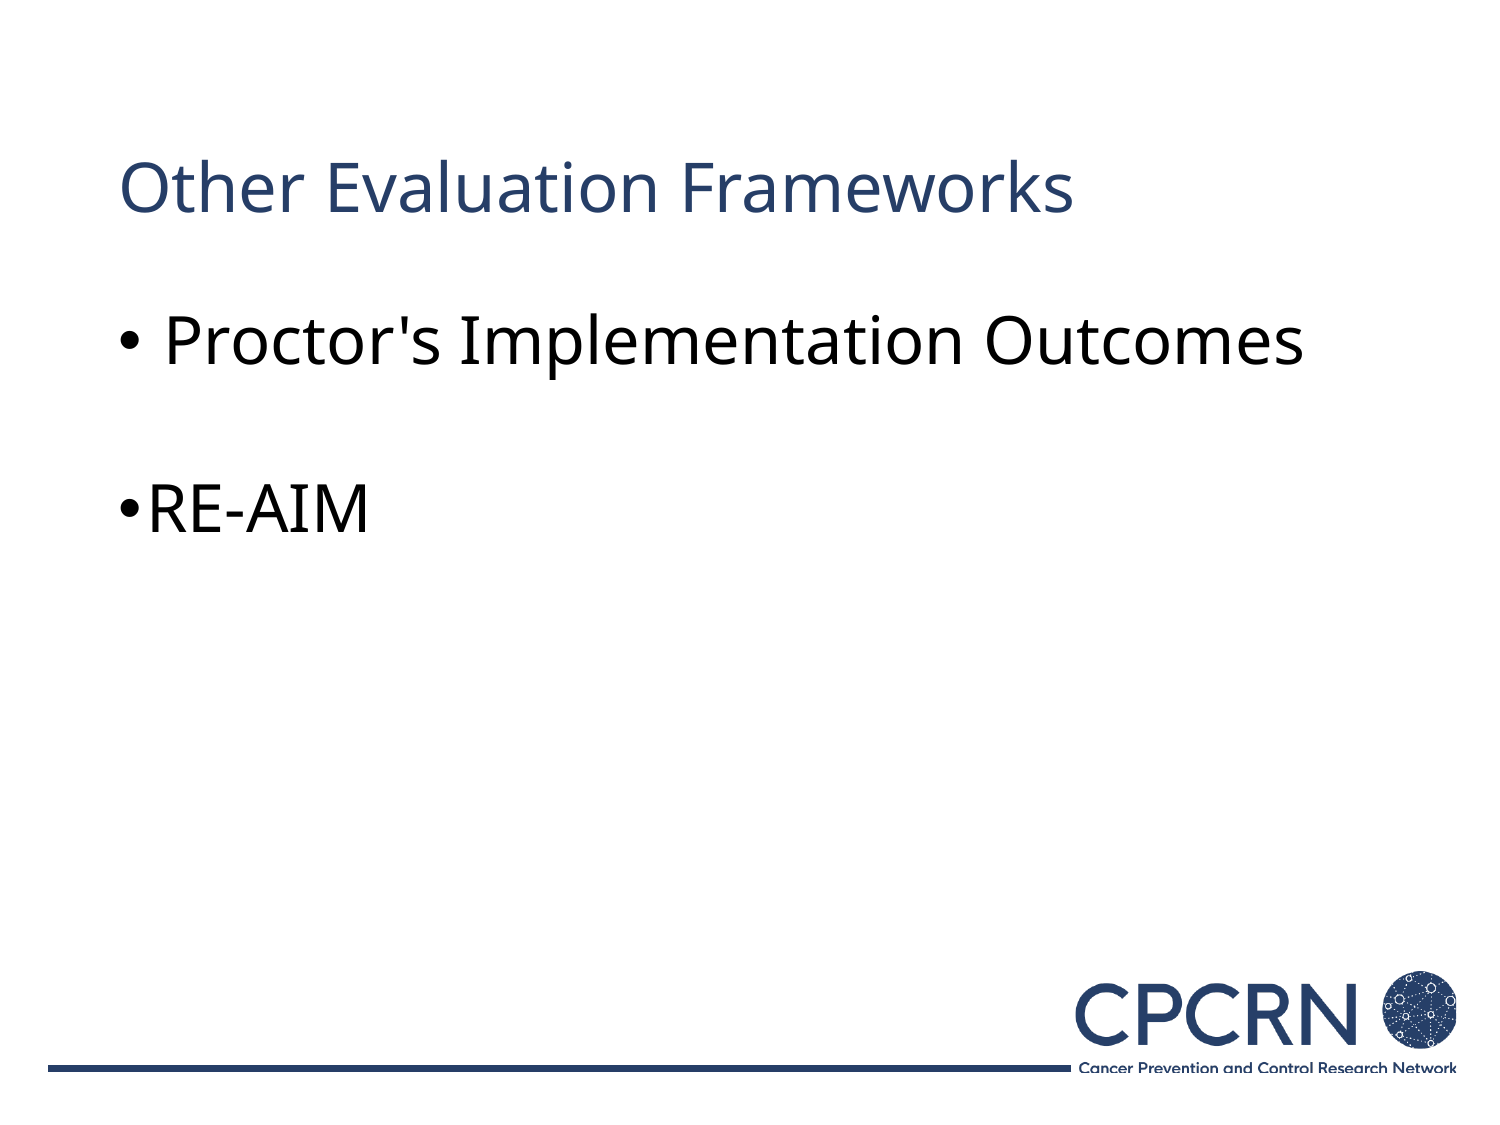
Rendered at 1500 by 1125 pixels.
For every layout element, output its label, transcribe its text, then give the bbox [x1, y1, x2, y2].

list Proctor's Implementation Outcomes RE-AIM [103, 299, 1397, 929]
title Other Evaluation Frameworks [103, 103, 1397, 278]
